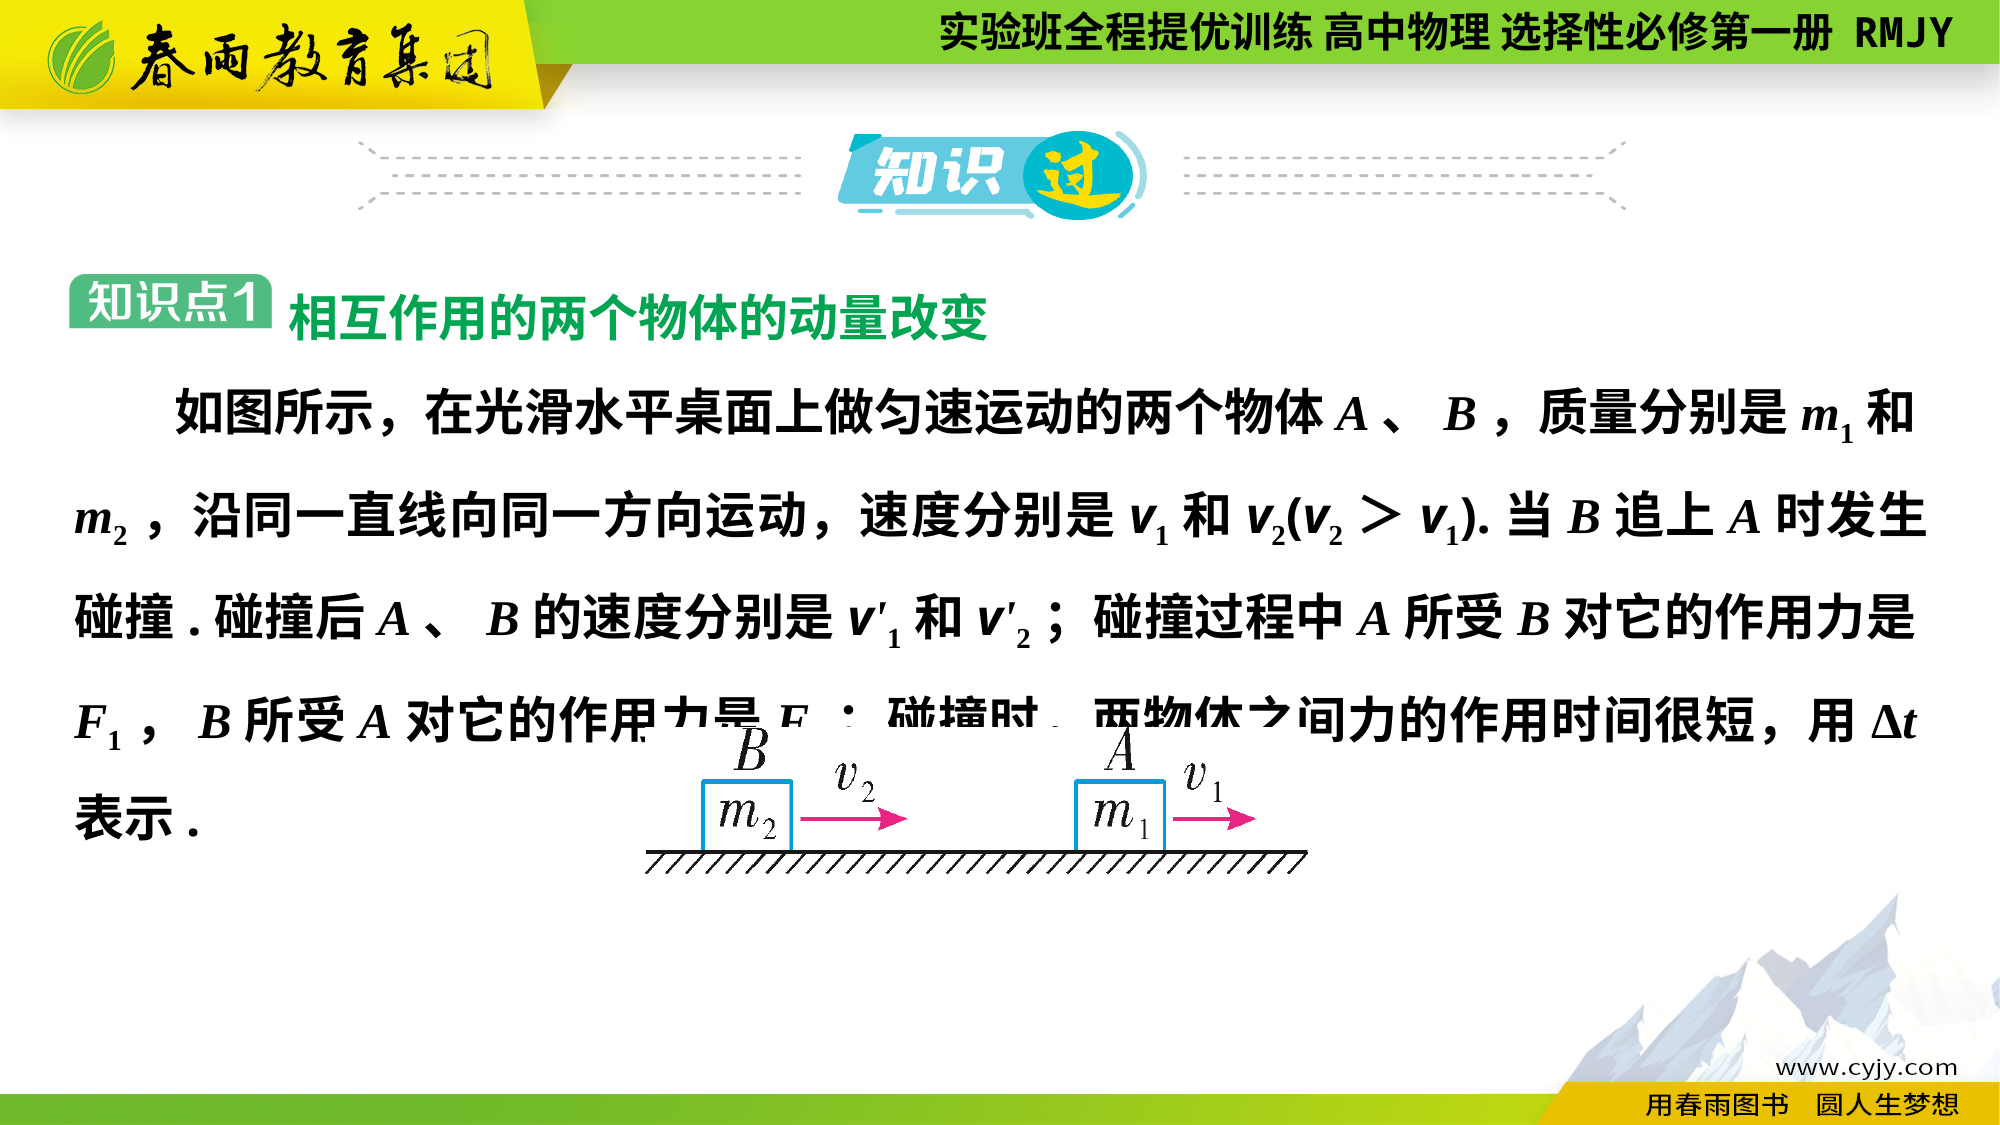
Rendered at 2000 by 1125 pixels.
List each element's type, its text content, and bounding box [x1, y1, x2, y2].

picture [0, 0, 2000, 1125]
list 相互作用的两个物体的动量改变 如图所示，在光滑水平桌面上做匀速运动的两个物体A、B，质量分别是m1和m2，沿同一直线向同一方向运动，速度分别是v1和v2(v2＞v1).当B追上A时发生碰撞.碰撞后A、B的速度分别是v'1和v'2；碰撞过程中A所受B对它的作用力是F1，B所受A对它的作用力是F2；碰撞时，两物体之间力的作用时间很短，用Δt表示. [59, 249, 1944, 708]
